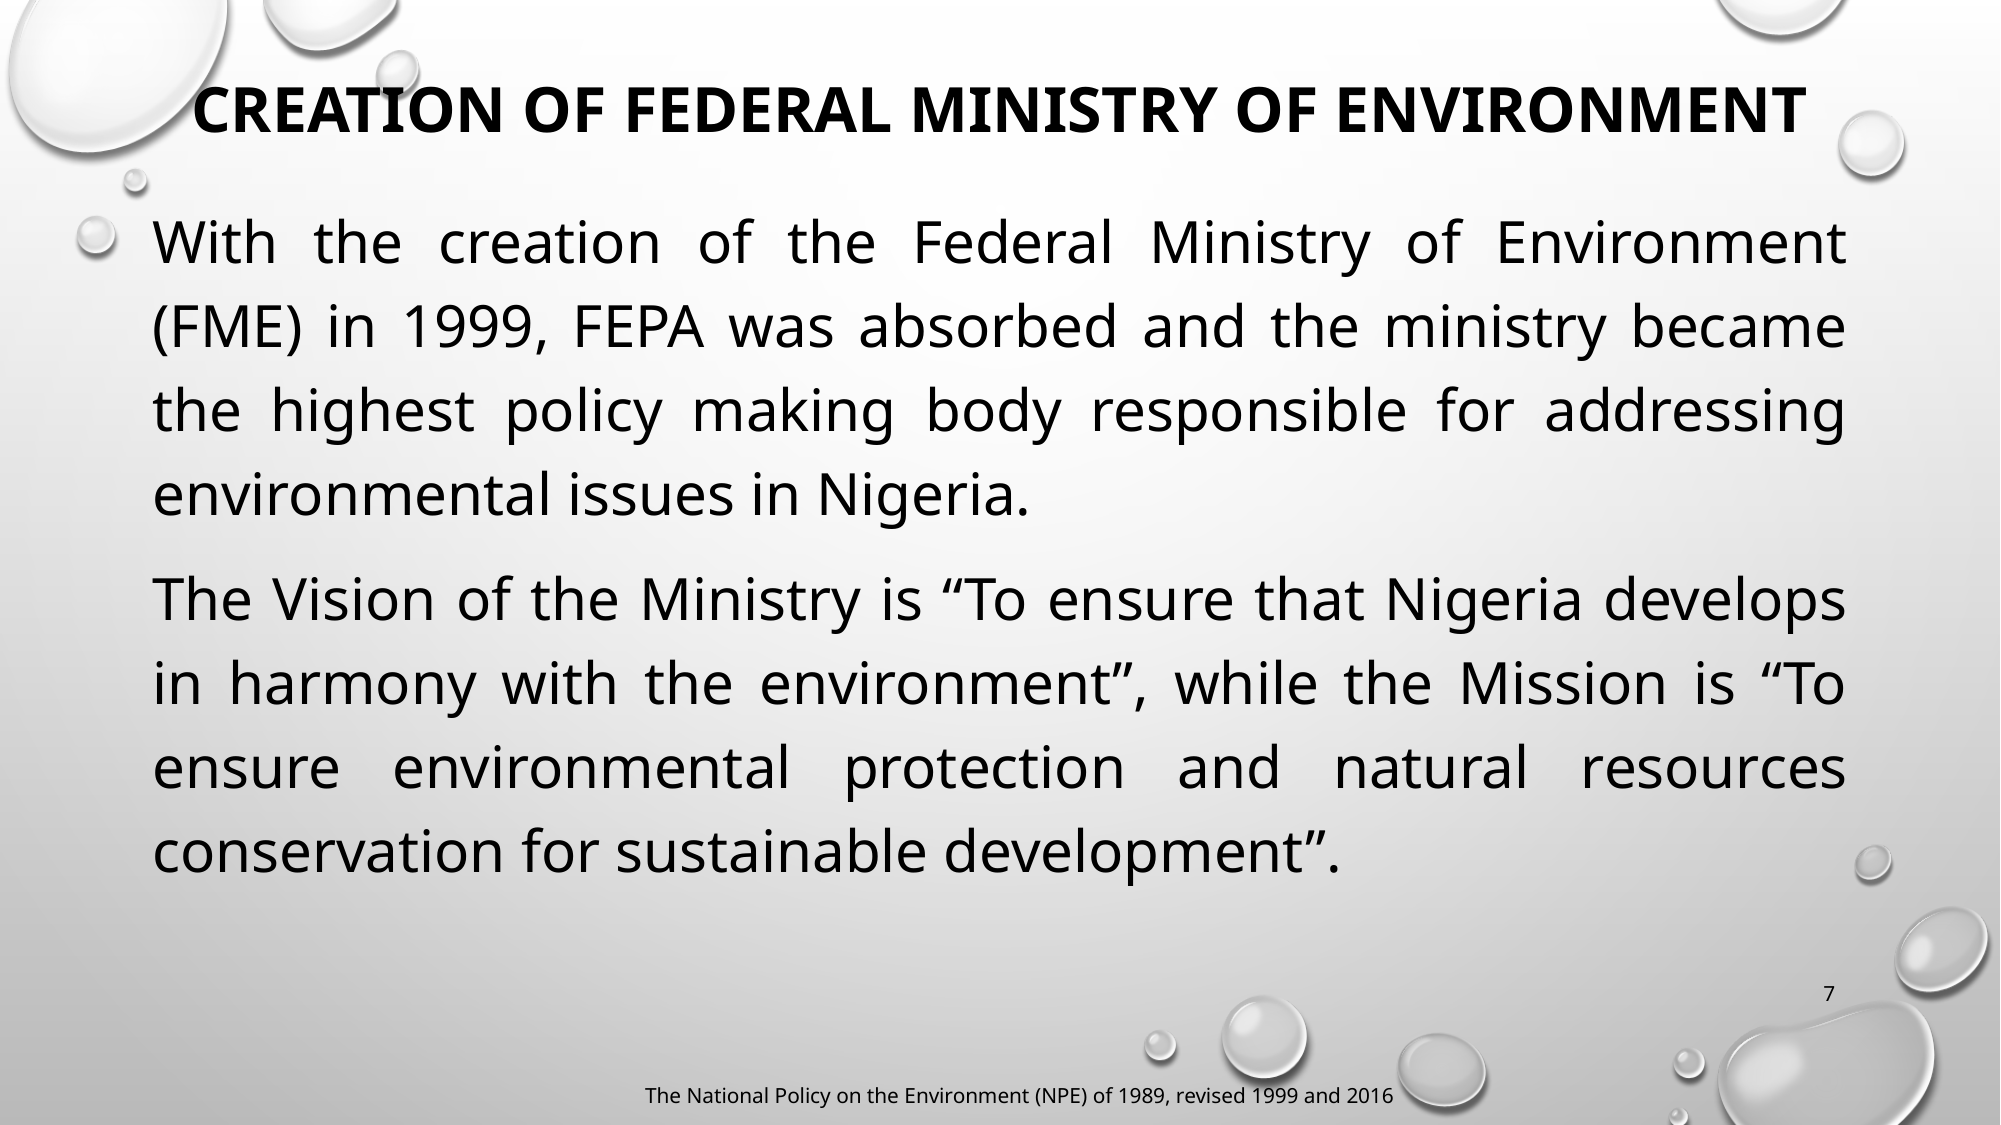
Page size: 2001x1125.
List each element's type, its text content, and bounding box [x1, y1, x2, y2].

footer The National Policy on the Environment (NPE) of 1989, revised 1999 and 2016 [630, 1065, 1725, 1125]
list With the creation of the Federal Ministry of Environment (FME) in 1999, FEPA was absorbed and the ministry became the highest policy making body responsible for addressing environmental issues in Nigeria. The Vision of the Ministry is “To ensure that Nigeria develops in harmony with the environment”, while the Mission is “To ensure environmental protection and natural resources conservation for sustainable development”. [137, 183, 1863, 1028]
picture [0, 0, 2000, 1125]
title Creation of federal ministry of environment [137, 40, 1863, 183]
slide_number 7 [1724, 965, 1851, 1025]
